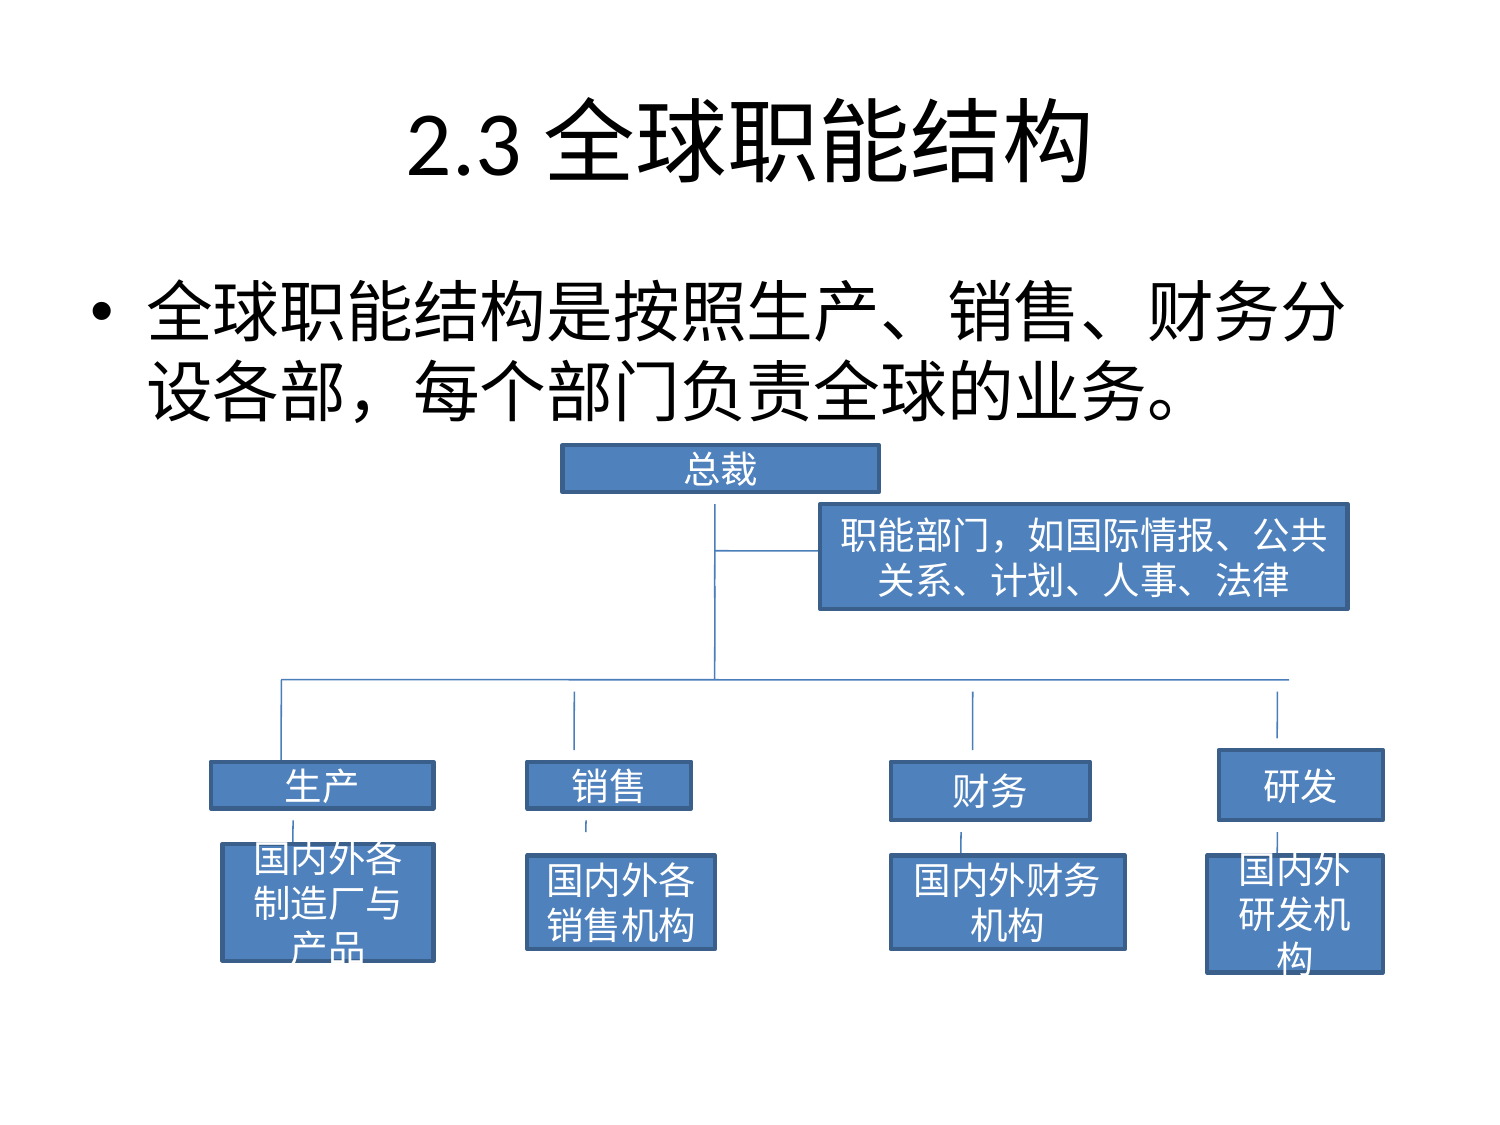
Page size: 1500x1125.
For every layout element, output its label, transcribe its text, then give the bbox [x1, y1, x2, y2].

text_box 国内外各销售机构 [525, 853, 717, 951]
list 全球职能结构是按照生产、销售、财务分设各部，每个部门负责全球的业务。 [75, 262, 1425, 1005]
text_box 国内外各制造厂与产品 [220, 842, 436, 963]
text_box 研发 [1217, 748, 1385, 822]
text_box 销售 [525, 760, 693, 811]
text_box 总裁 [560, 443, 881, 494]
text_box 国内外研发机构 [1205, 853, 1385, 975]
text_box 国内外财务机构 [889, 853, 1127, 951]
text_box 财务 [889, 760, 1092, 822]
text_box 职能部门，如国际情报、公共关系、计划、人事、法律 [818, 502, 1350, 611]
text_box 生产 [209, 760, 436, 811]
title 2.3全球职能结构 [75, 45, 1425, 233]
